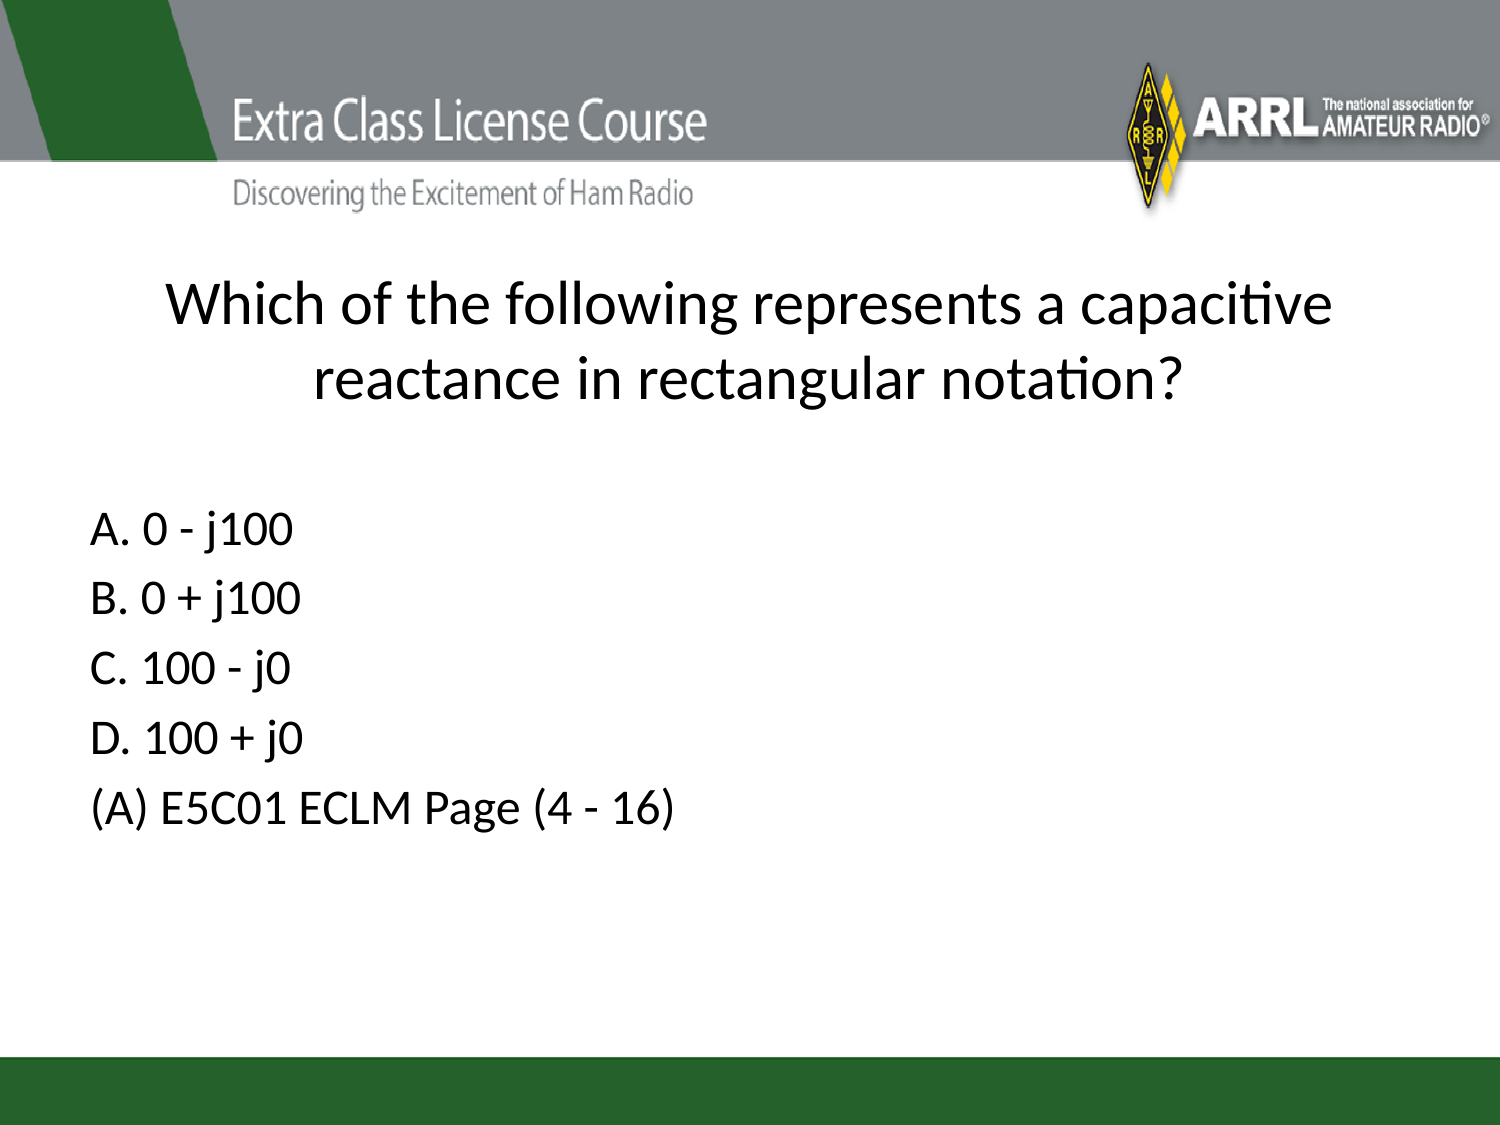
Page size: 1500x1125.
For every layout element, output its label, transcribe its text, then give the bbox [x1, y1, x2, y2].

picture [0, 0, 1500, 1125]
list A. 0 - j100 B. 0 + j100 C. 100 - j0 D. 100 + j0 (A) E5C01 ECLM Page (4 - 16) [75, 487, 1425, 1005]
title Which of the following represents a capacitive reactance in rectangular notation? [75, 254, 1425, 435]
